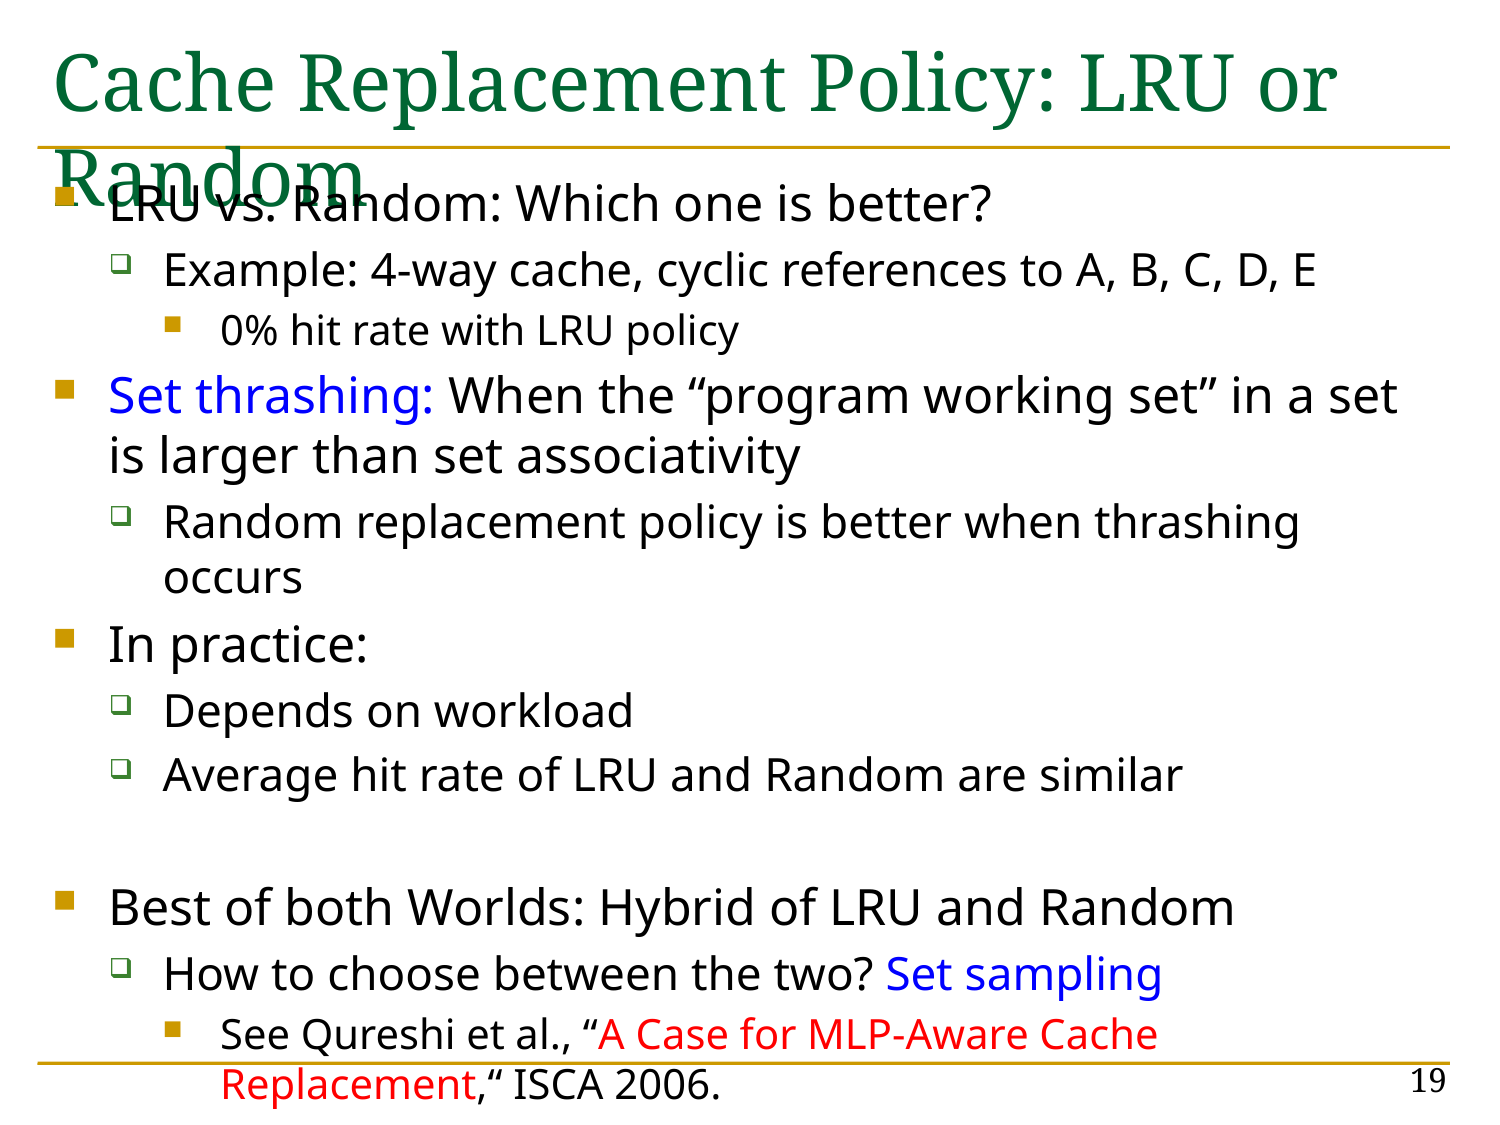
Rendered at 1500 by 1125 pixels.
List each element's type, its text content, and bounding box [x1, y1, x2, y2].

slide_number 19 [1111, 1036, 1462, 1112]
list LRU vs. Random: Which one is better? Example: 4-way cache, cyclic references to A, B, C, D, E 0% hit rate with LRU policy Set thrashing: When the “program working set” in a set is larger than set associativity Random replacement policy is better when thrashing occurs In practice: Depends on workload Average hit rate of LRU and Random are similar Best of both Worlds: Hybrid of LRU and Random How to choose between the two? Set sampling See Qureshi et al., “A Case for MLP-Aware Cache Replacement,“ ISCA 2006. [37, 163, 1450, 1016]
title Cache Replacement Policy: LRU or Random [37, 24, 1500, 200]
